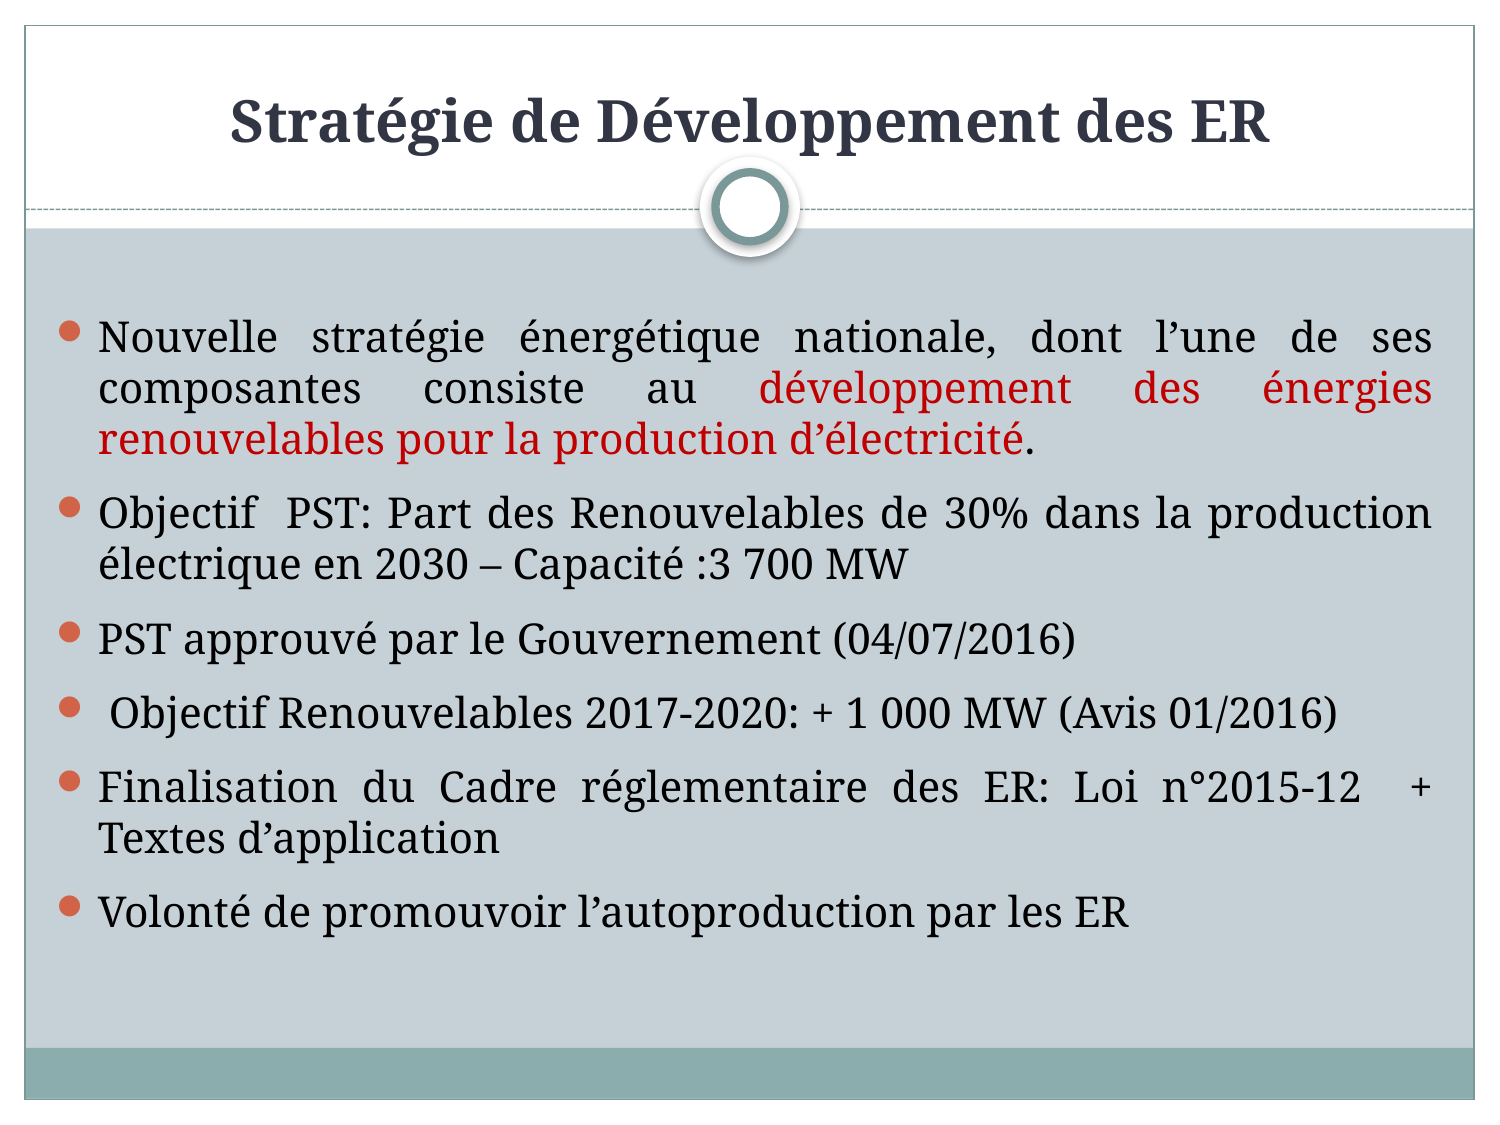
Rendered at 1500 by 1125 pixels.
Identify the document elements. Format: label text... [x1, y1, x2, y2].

title Stratégie de Développement des ER [29, 37, 1471, 162]
list Nouvelle stratégie énergétique nationale, dont l’une de ses composantes consiste au développement des énergies renouvelables pour la production d’électricité. Objectif PST: Part des Renouvelables de 30% dans la production électrique en 2030 – Capacité :3 700 MW PST approuvé par le Gouvernement (04/07/2016) Objectif Renouvelables 2017-2020: + 1 000 MW (Avis 01/2016) Finalisation du Cadre réglementaire des ER: Loi n°2015-12 + Textes d’application Volonté de promouvoir l’autoproduction par les ER [41, 302, 1449, 953]
